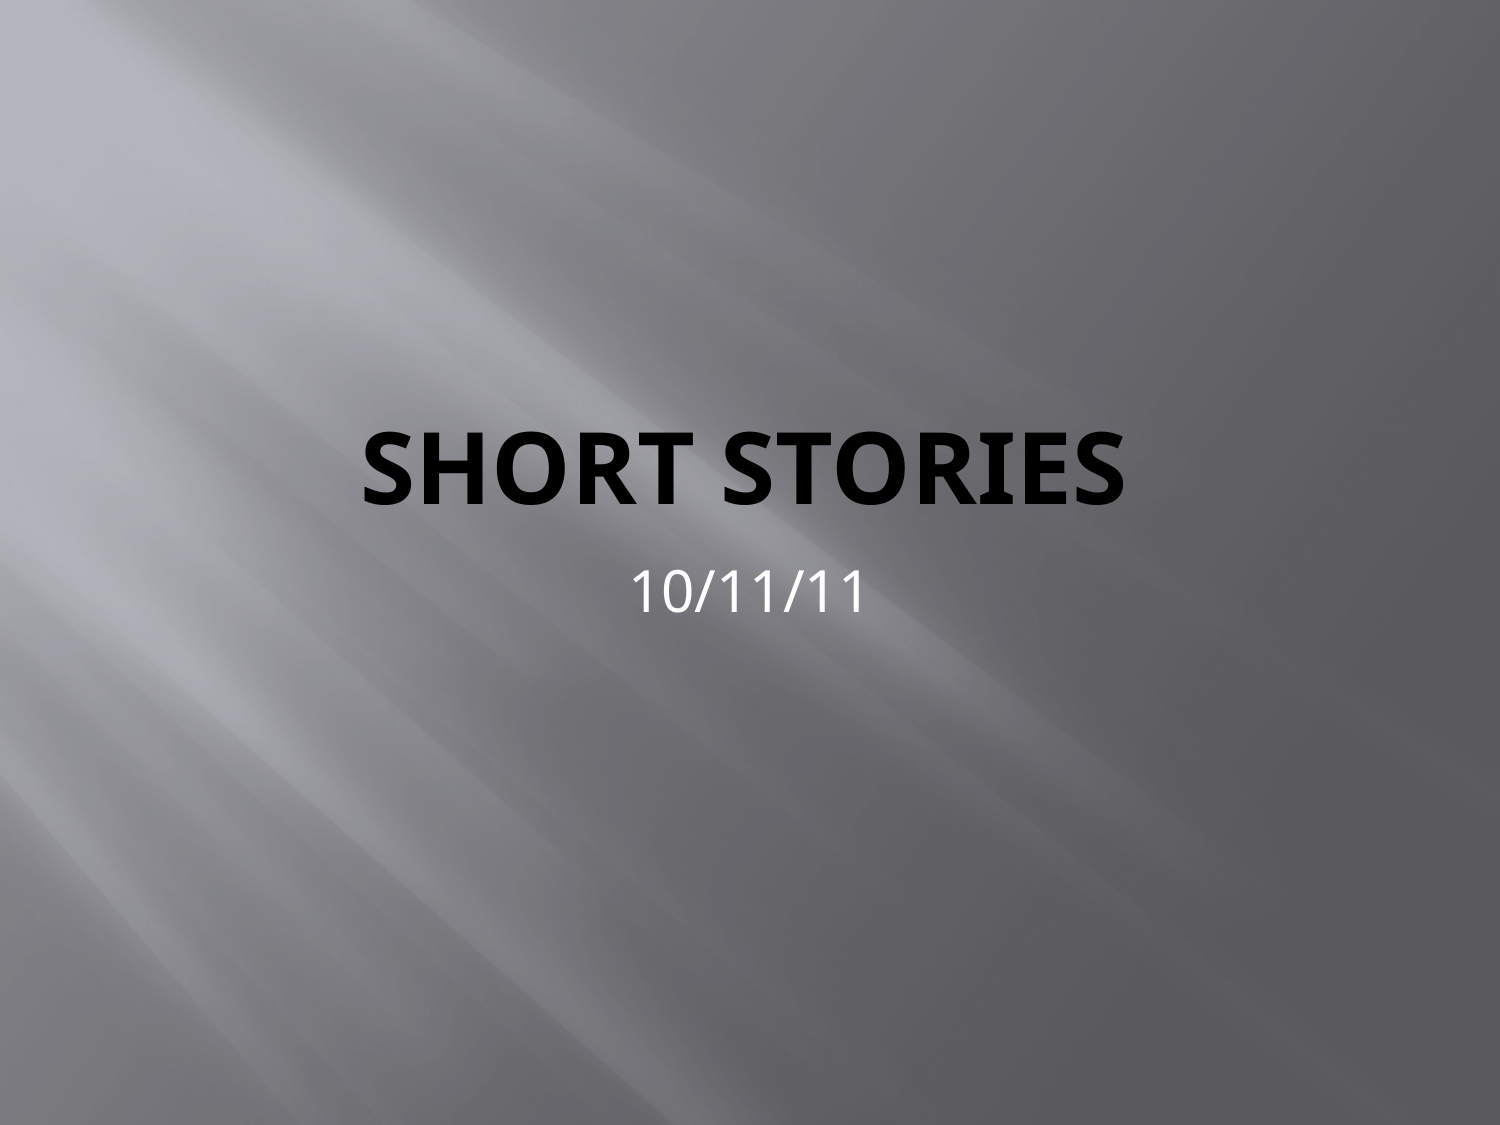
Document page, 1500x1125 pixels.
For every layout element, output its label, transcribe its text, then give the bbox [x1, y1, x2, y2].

subtitle 10/11/11 [225, 546, 1275, 834]
title Short Stories [69, 224, 1420, 525]
